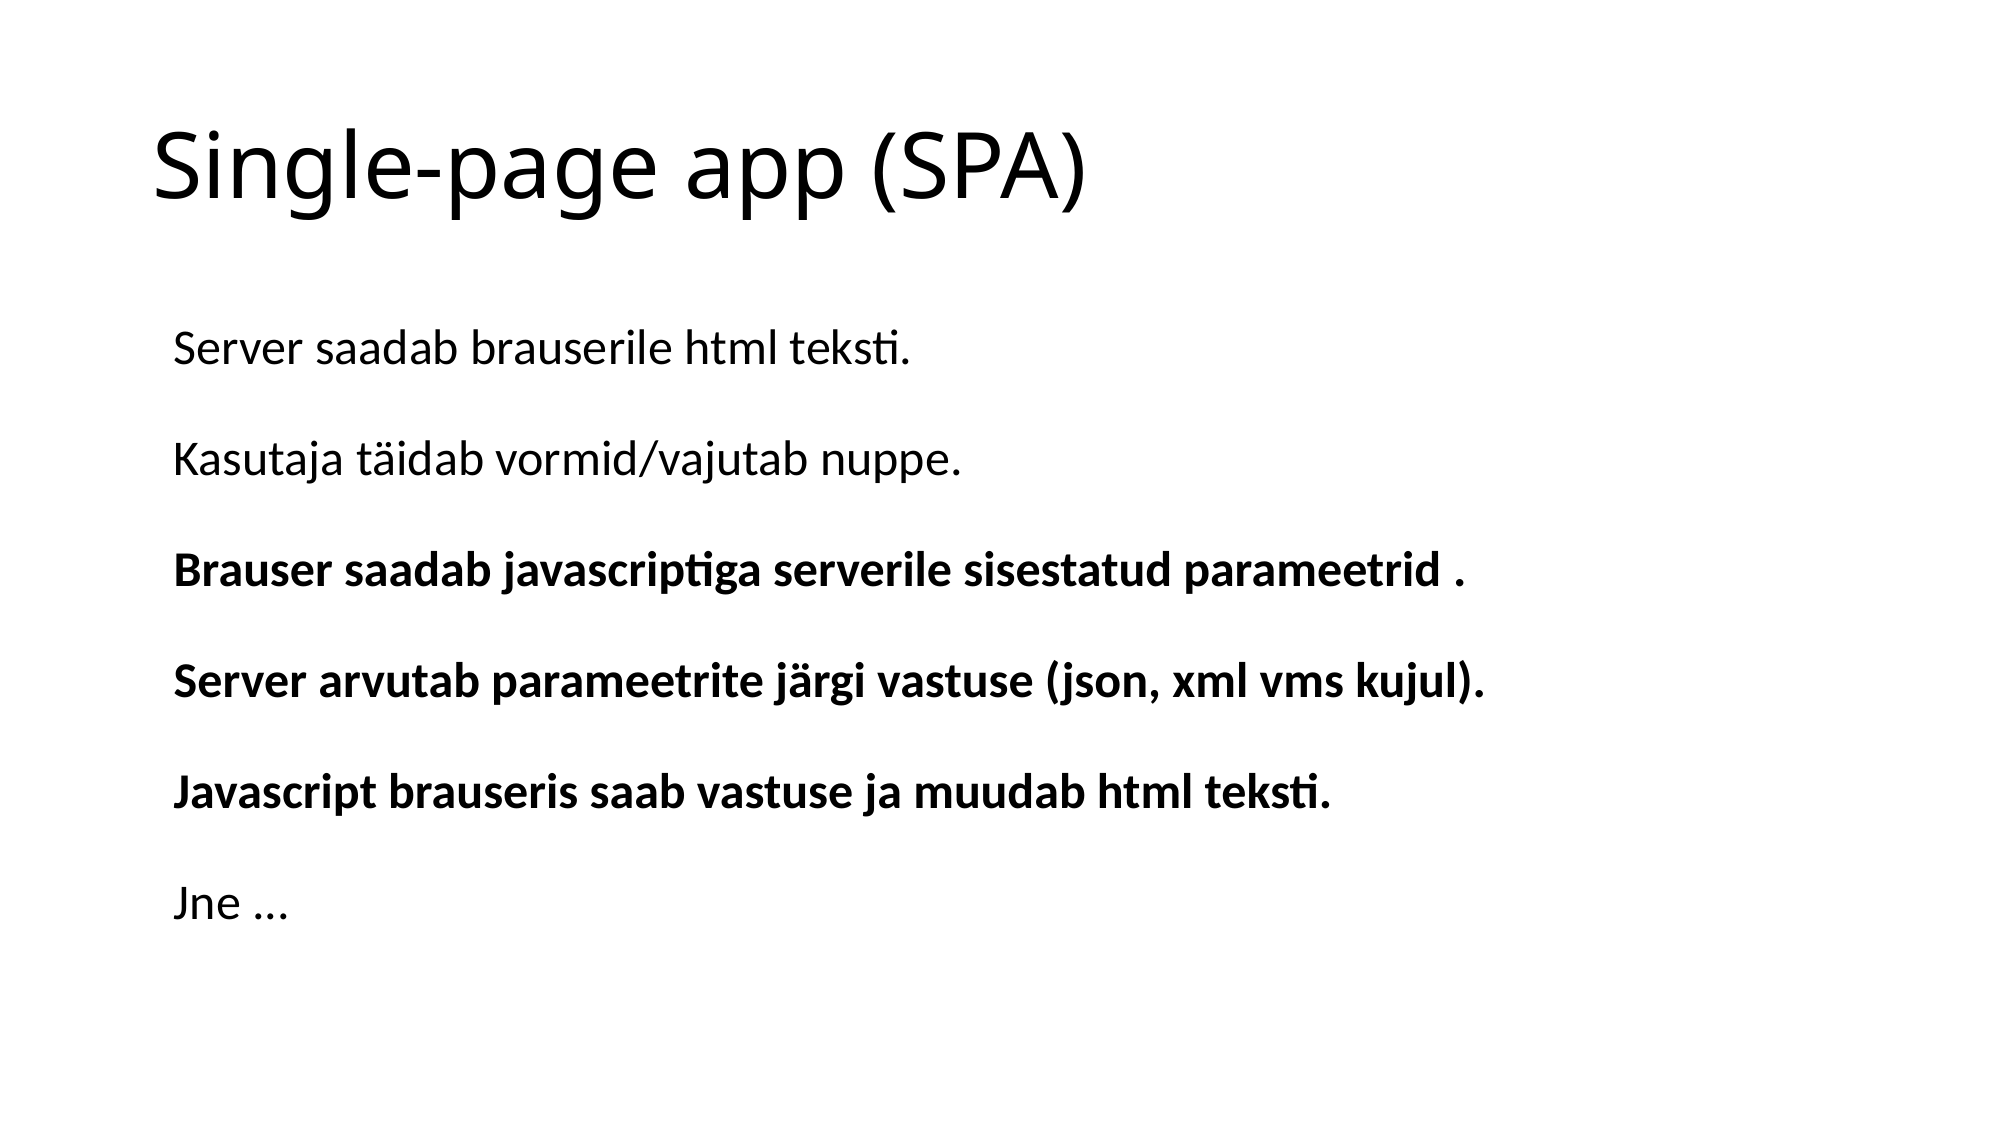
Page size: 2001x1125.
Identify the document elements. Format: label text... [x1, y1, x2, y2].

title Single-page app (SPA) [137, 59, 1863, 278]
list Server saadab brauserile html teksti. Kasutaja täidab vormid/vajutab nuppe. Brauser saadab javascriptiga serverile sisestatud parameetrid . Server arvutab parameetrite järgi vastuse (json, xml vms kujul). Javascript brauseris saab vastuse ja muudab html teksti. Jne ... [149, 277, 1539, 1020]
